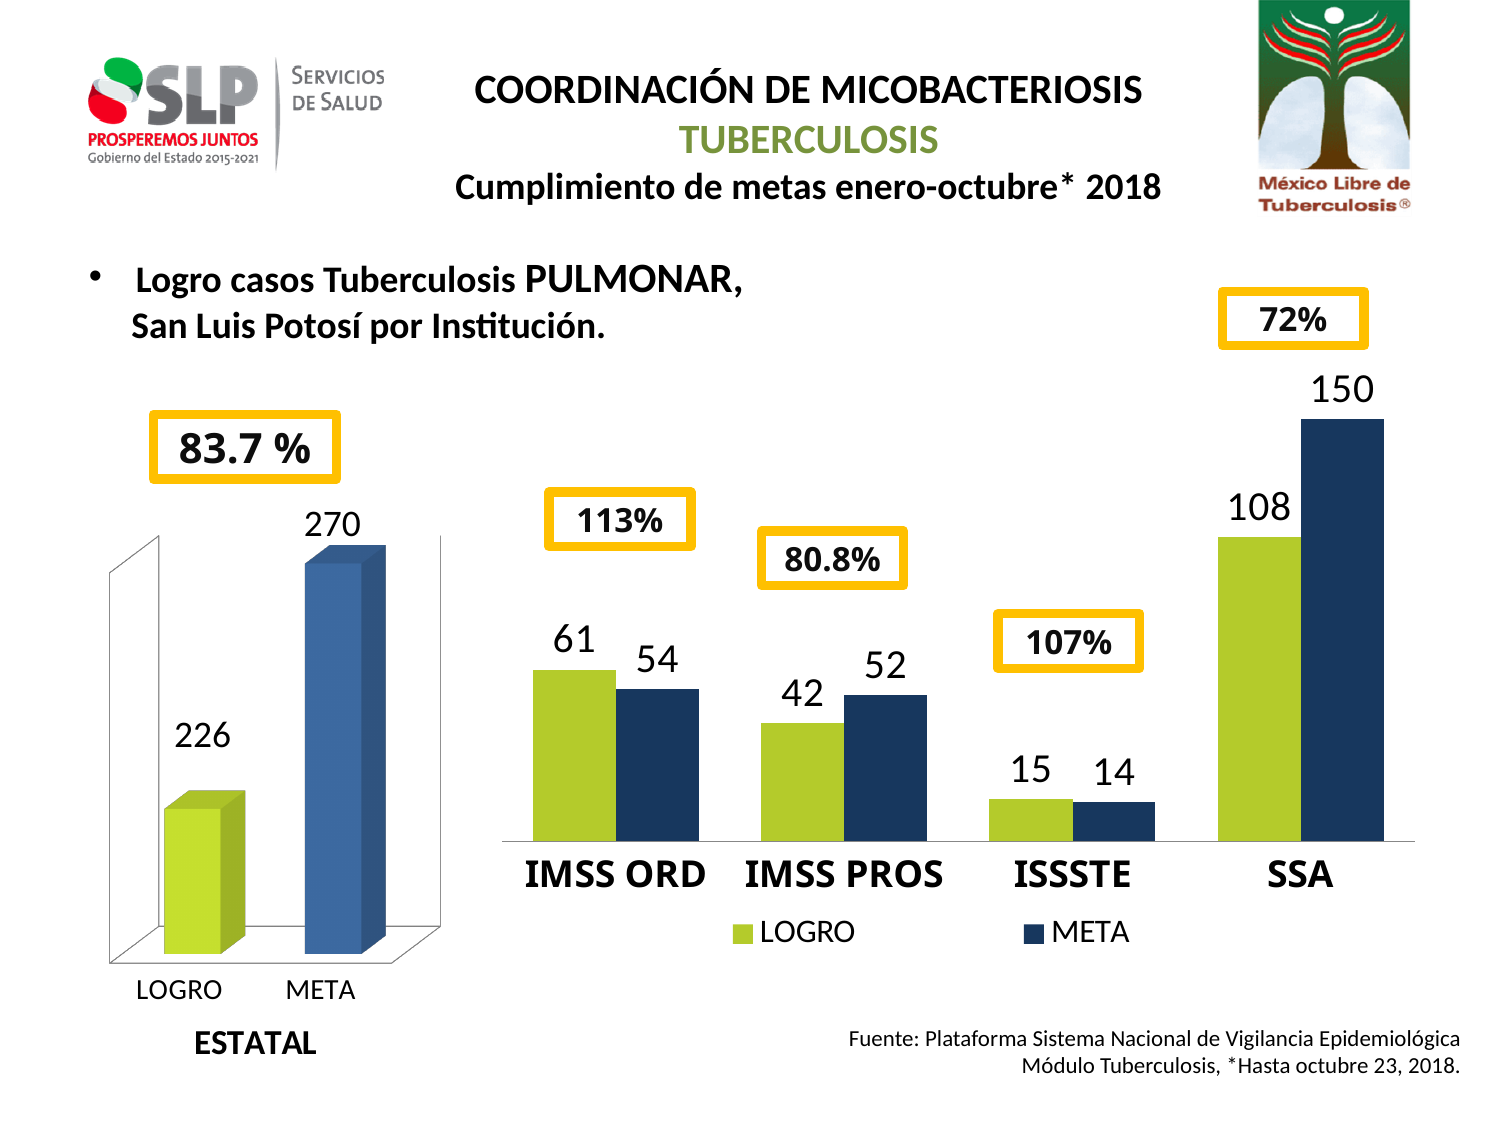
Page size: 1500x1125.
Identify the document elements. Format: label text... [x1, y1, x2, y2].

text_box Logro casos Tuberculosis PULMONAR, San Luis Potosí por Institución. [74, 243, 892, 354]
picture [88, 57, 385, 173]
text_box 83.7 % [151, 412, 339, 476]
text_box 72% [1220, 289, 1366, 348]
chart [482, 371, 1435, 967]
picture [1257, 0, 1412, 217]
text_box Fuente: Plataforma Sistema Nacional de Vigilancia Epidemiológica Módulo Tuberculosis, *Hasta octubre 23, 2018. [643, 1015, 1477, 1086]
chart [89, 478, 469, 1087]
text_box COORDINACIÓN DE MICOBACTERIOSIS TUBERCULOSIS Cumplimiento de metas enero-octubre* 2018 [354, 54, 1252, 215]
